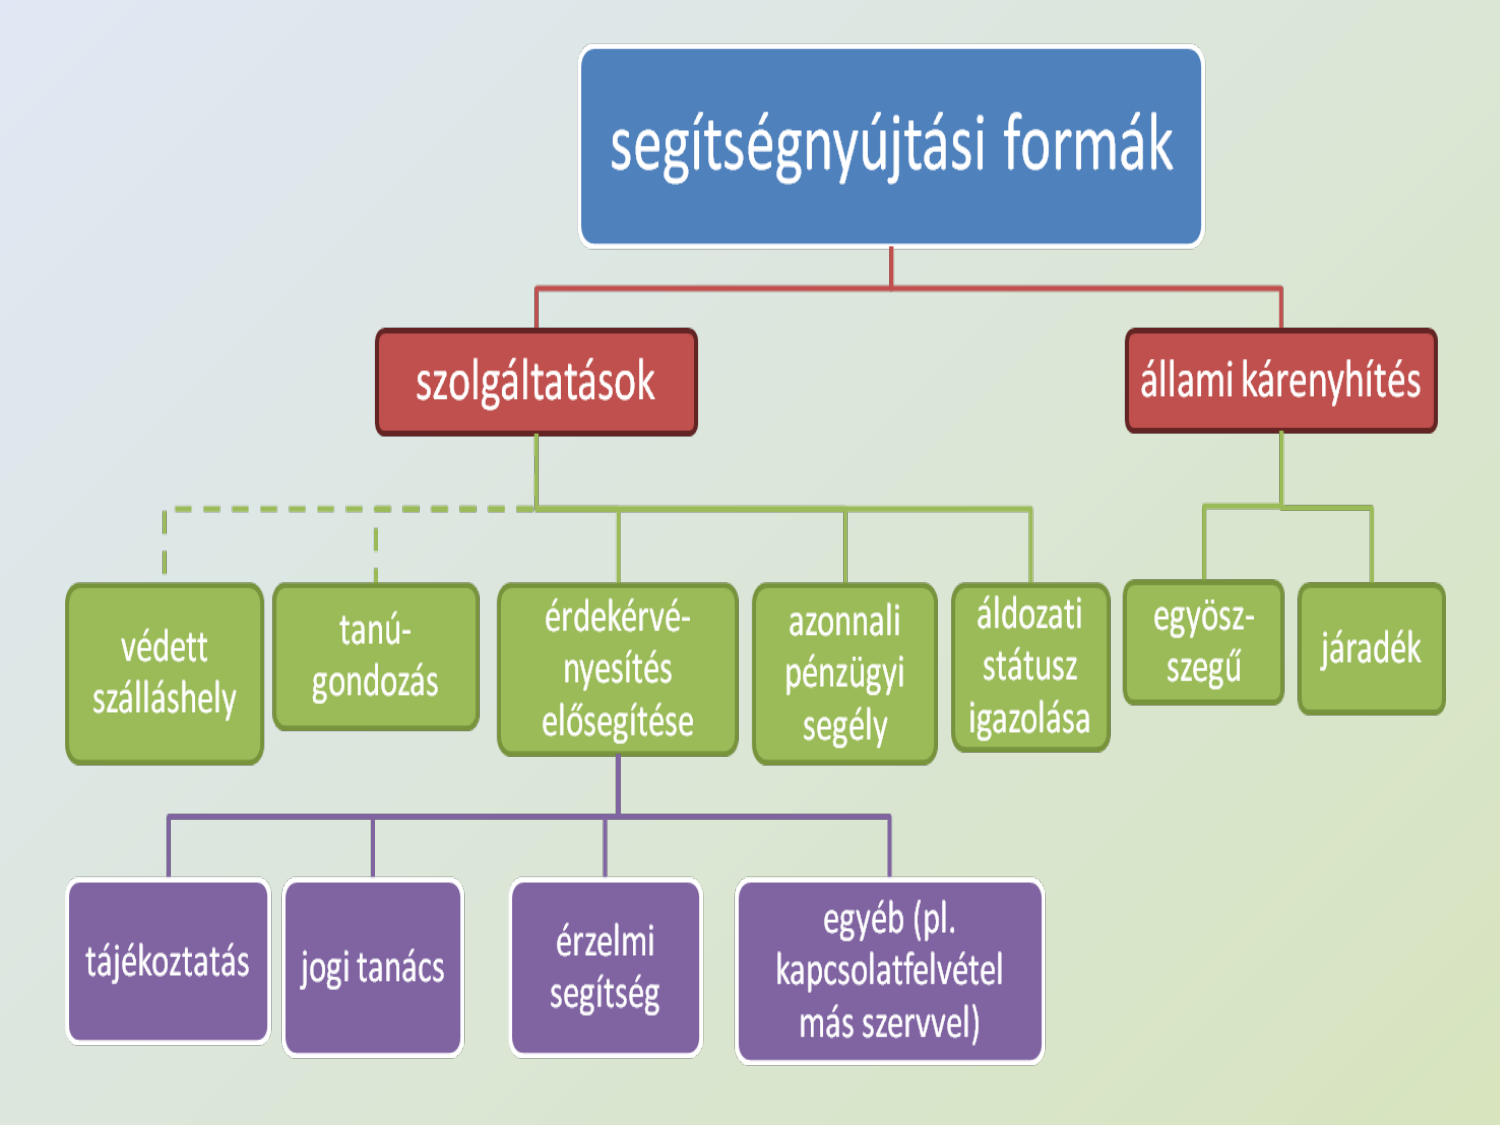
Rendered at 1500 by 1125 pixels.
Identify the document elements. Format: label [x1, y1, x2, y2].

picture [64, 42, 1448, 1125]
